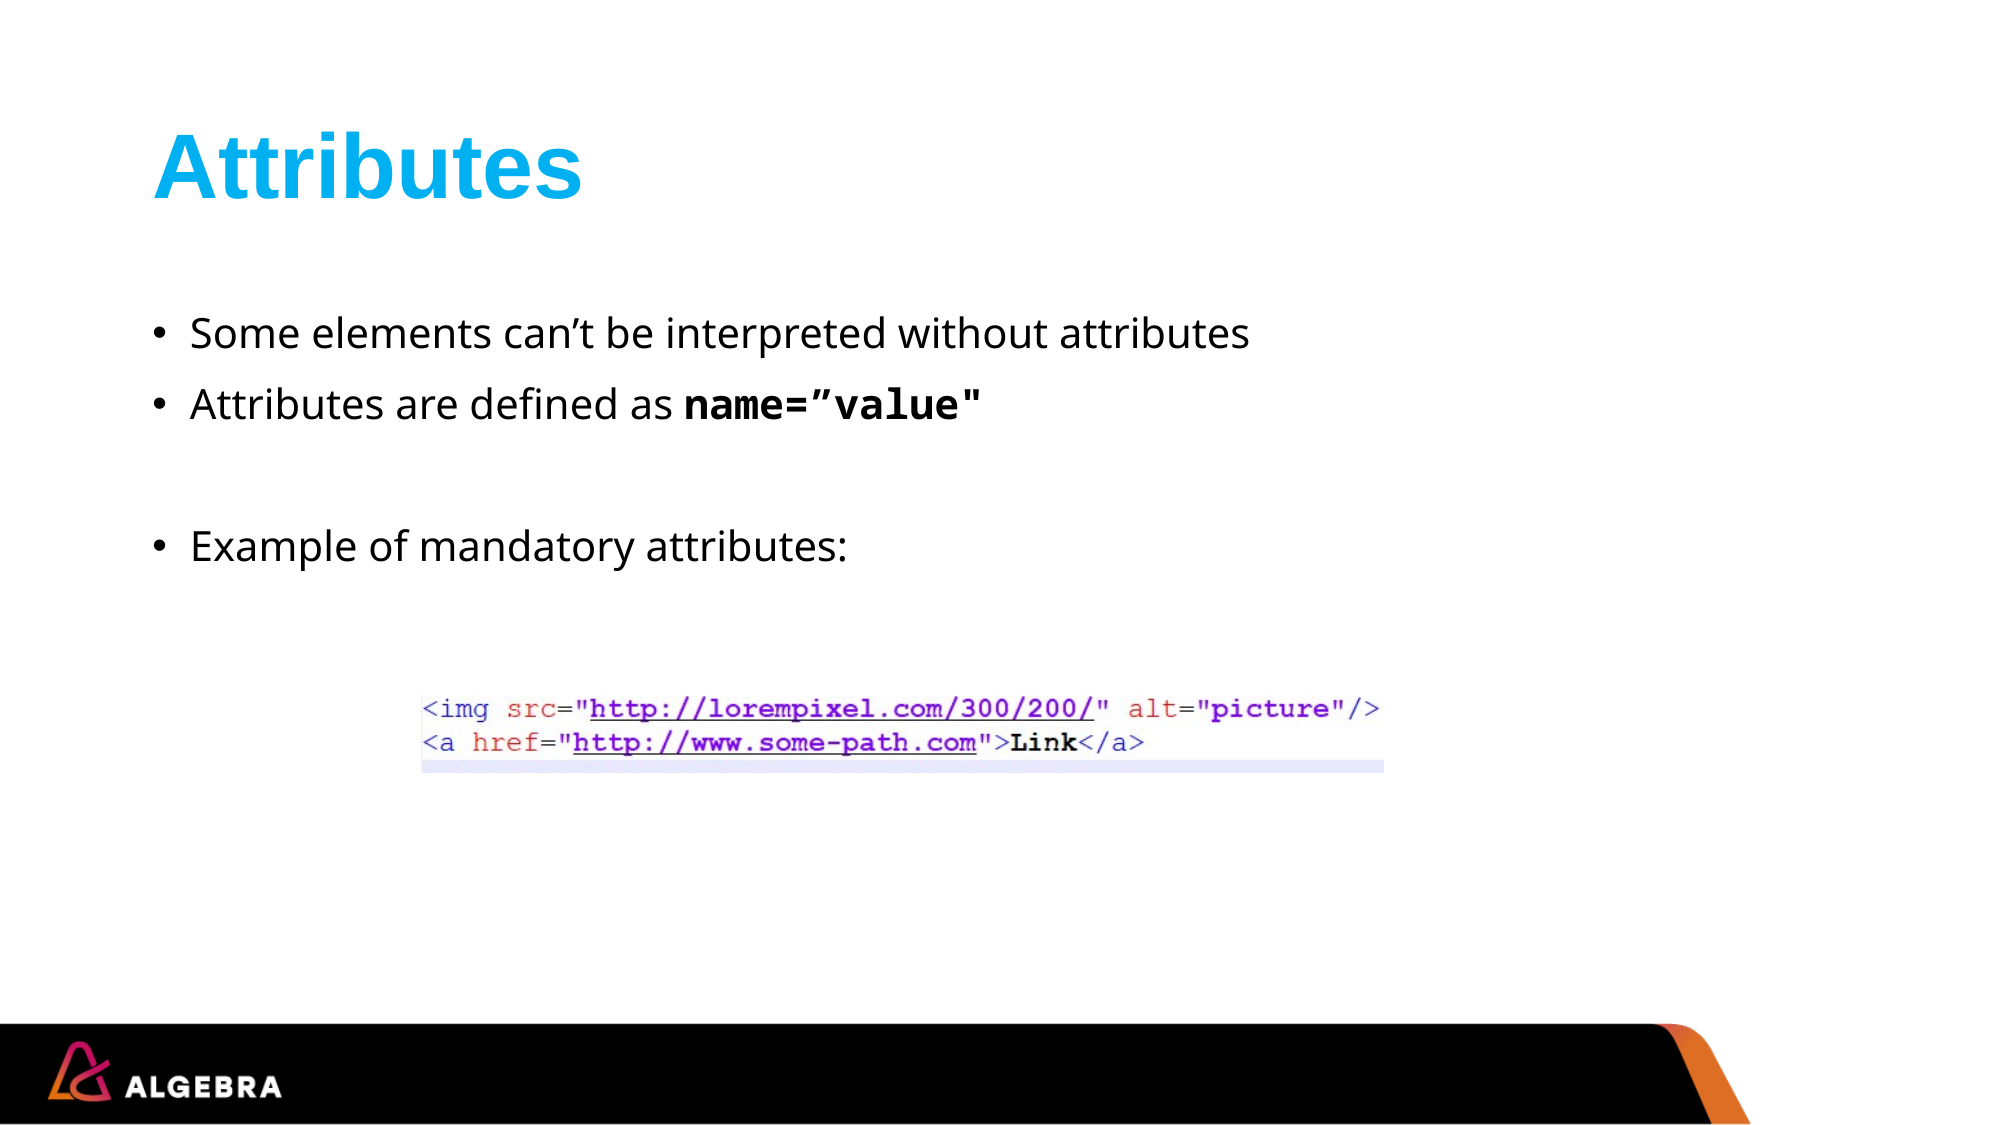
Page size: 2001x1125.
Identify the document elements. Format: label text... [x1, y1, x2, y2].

picture [0, 1023, 1958, 1125]
picture [421, 695, 1384, 773]
title Attributes [137, 59, 1863, 278]
list Some elements can’t be interpreted without attributes Attributes are defined as name=”value" Example of mandatory attributes: [137, 299, 1863, 1014]
